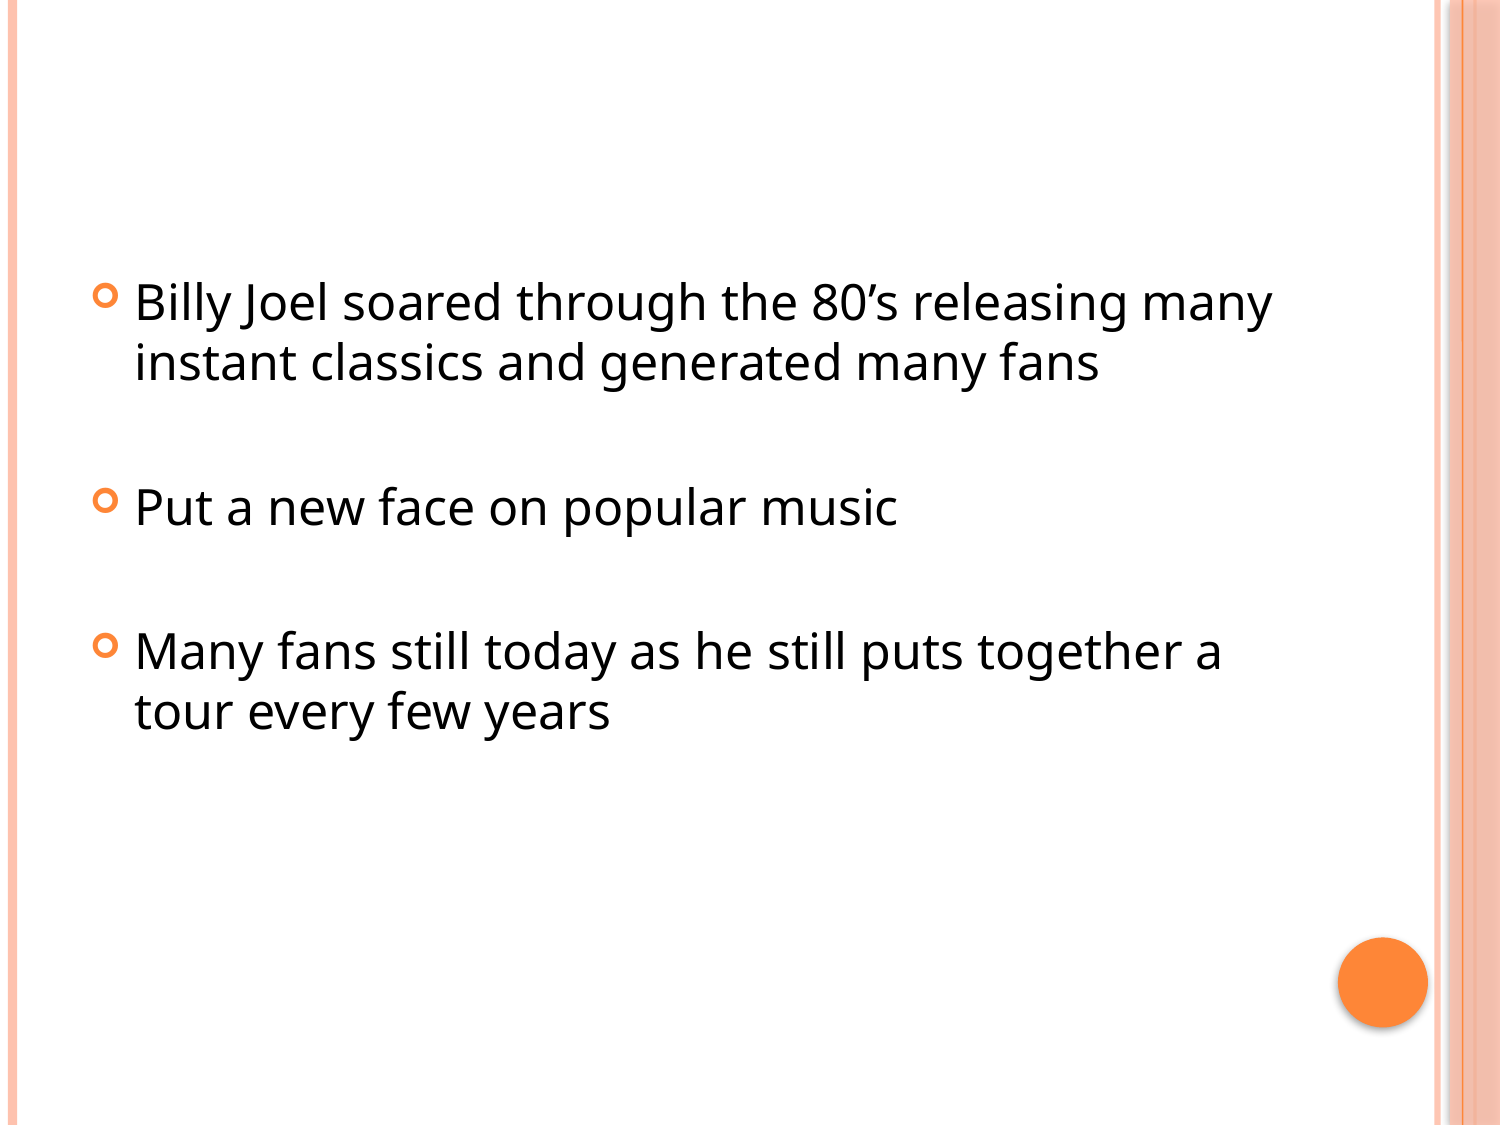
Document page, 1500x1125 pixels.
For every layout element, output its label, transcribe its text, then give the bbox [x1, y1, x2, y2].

list Billy Joel soared through the 80’s releasing many instant classics and generated many fans Put a new face on popular music Many fans still today as he still puts together a tour every few years [75, 262, 1300, 1062]
